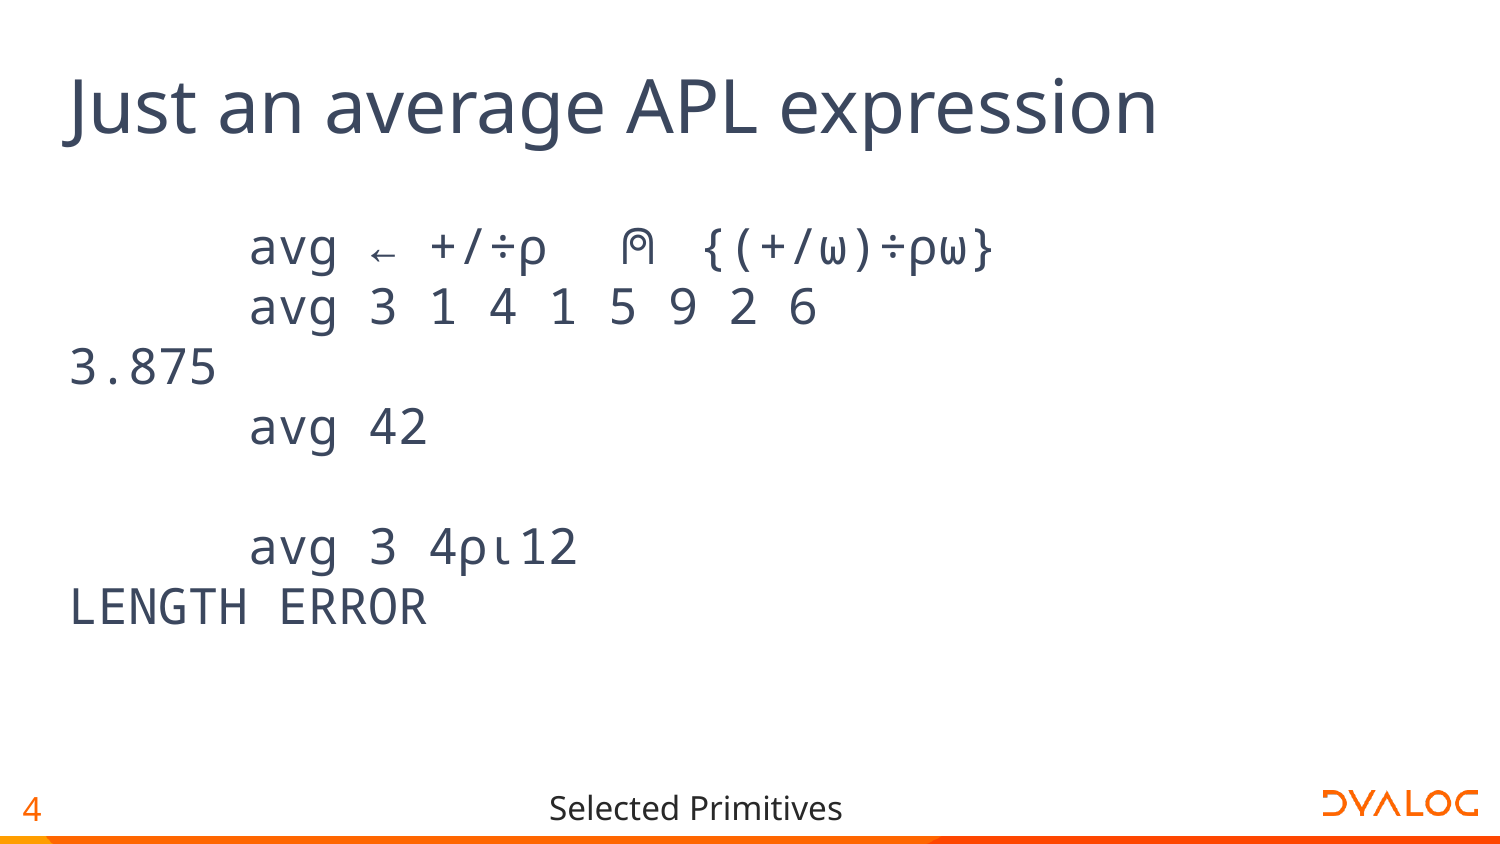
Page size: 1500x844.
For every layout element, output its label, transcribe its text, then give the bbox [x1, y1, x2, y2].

picture [1323, 790, 1478, 816]
title Just an average APL expression [53, 43, 1453, 157]
picture [0, 836, 1500, 844]
list avg ← +/÷⍴ ⍝ {(+/⍵)÷⍴⍵} avg 3 1 4 1 5 9 2 6 3.875 avg 42 avg 3 4⍴⍳12 LENGTH ERROR [53, 207, 1453, 740]
